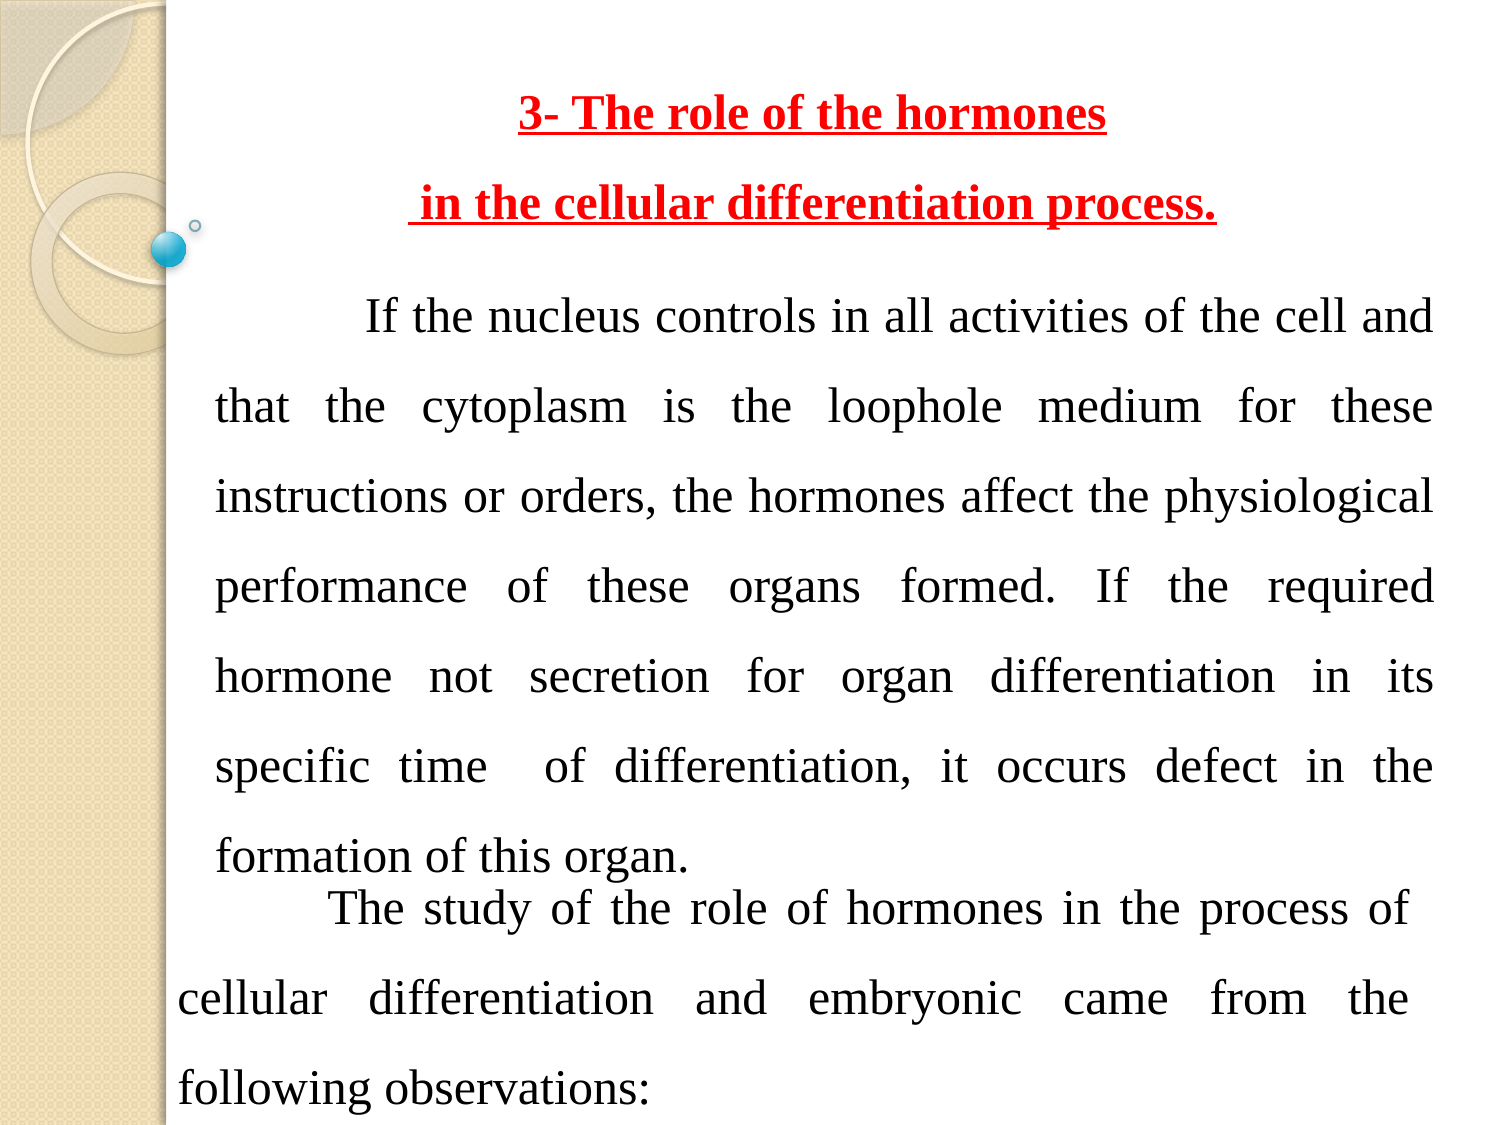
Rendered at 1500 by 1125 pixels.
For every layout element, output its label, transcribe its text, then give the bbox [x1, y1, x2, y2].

text_box 3- The role of the hormones in the cellular differentiation process. [337, 41, 1288, 237]
text_box If the nucleus controls in all activities of the cell and that the cytoplasm is the loophole medium for these instructions or orders, the hormones affect the physiological performance of these organs formed. If the required hormone not secretion for organ differentiation in its specific time of differentiation, it occurs defect in the formation of this organ. [200, 244, 1450, 890]
text_box The study of the role of hormones in the process of cellular differentiation and embryonic came from the following observations: [162, 837, 1425, 1123]
